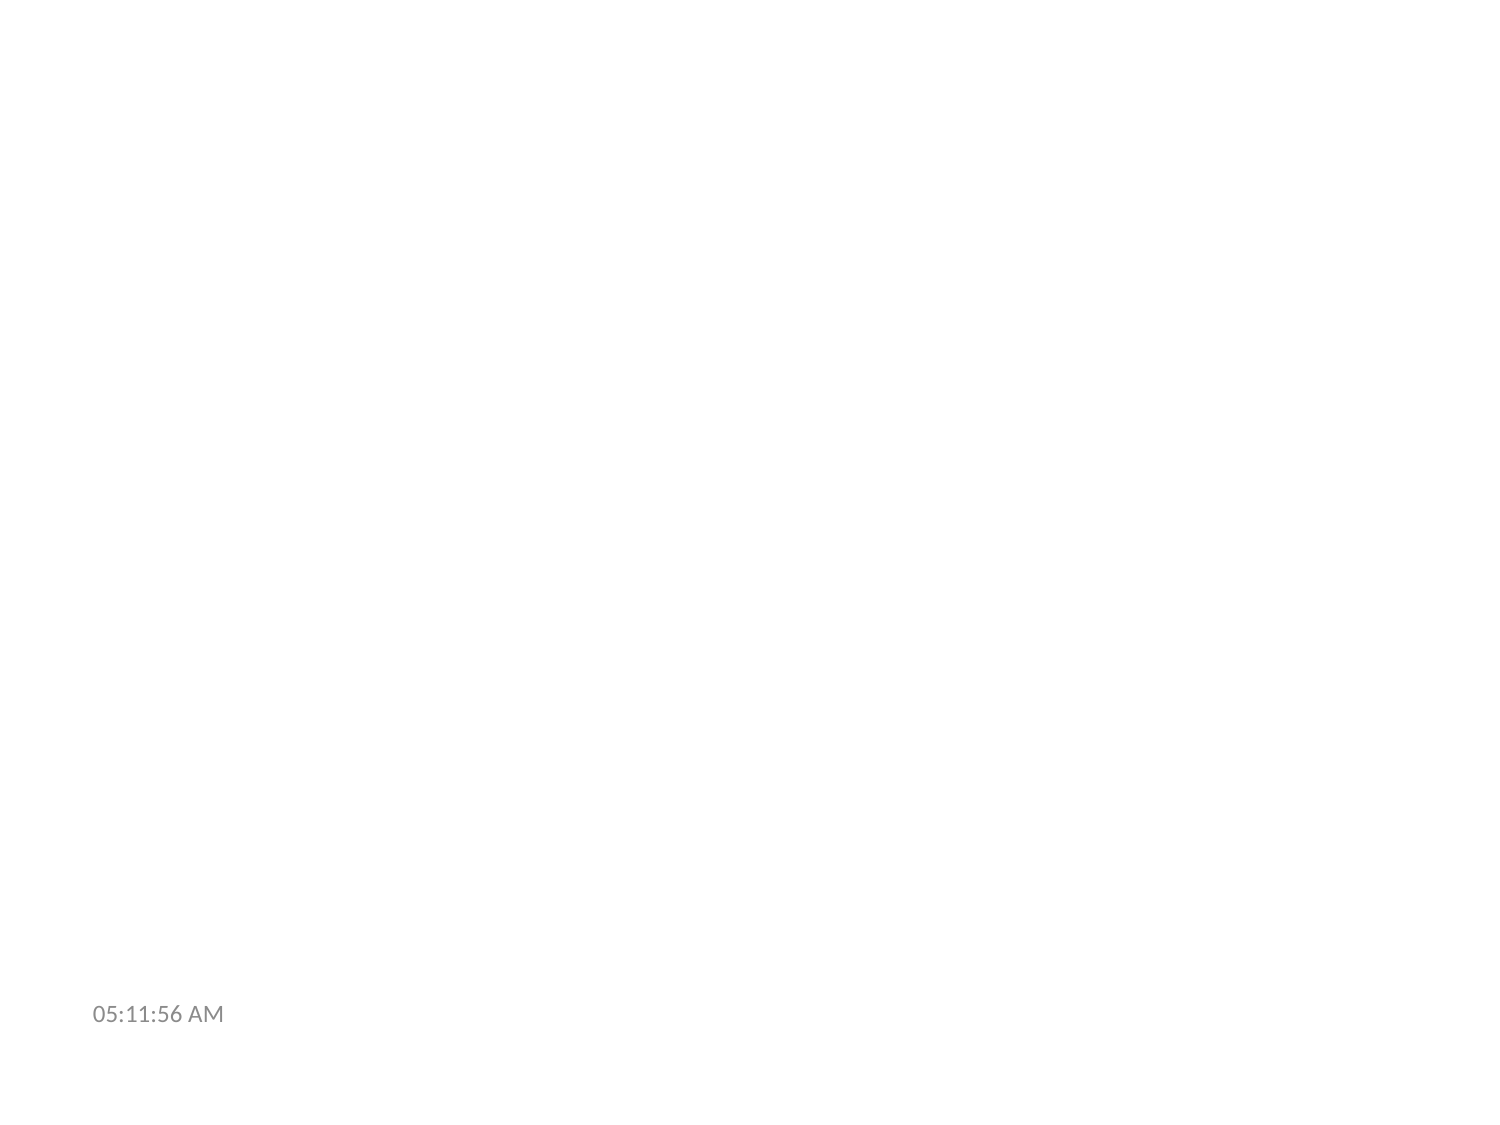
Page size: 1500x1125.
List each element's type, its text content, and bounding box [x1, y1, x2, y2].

text_box 3:35:09 PM [77, 982, 428, 1043]
